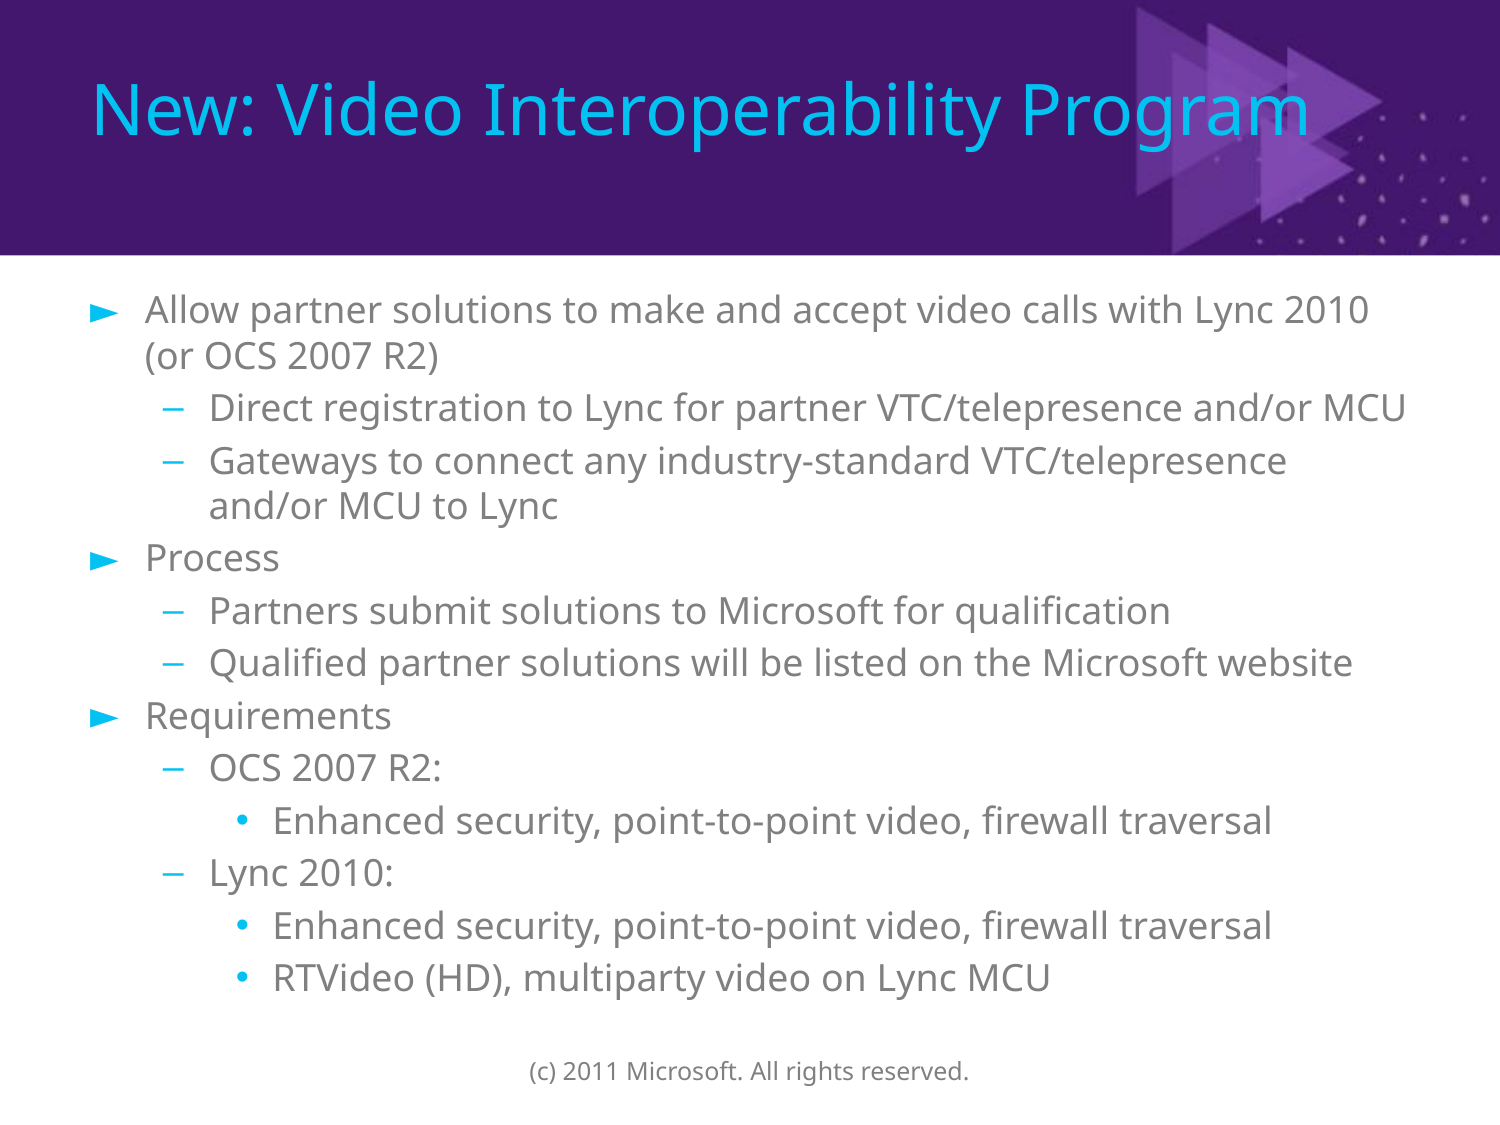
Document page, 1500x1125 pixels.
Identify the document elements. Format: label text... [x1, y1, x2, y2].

list Allow partner solutions to make and accept video calls with Lync 2010 (or OCS 2007 R2) Direct registration to Lync for partner VTC/telepresence and/or MCU Gateways to connect any industry-standard VTC/telepresence and/or MCU to Lync Process Partners submit solutions to Microsoft for qualification Qualified partner solutions will be listed on the Microsoft website Requirements OCS 2007 R2: Enhanced security, point-to-point video, firewall traversal Lync 2010: Enhanced security, point-to-point video, firewall traversal RTVideo (HD), multiparty video on Lync MCU [75, 278, 1425, 1047]
title New: Video Interoperability Program [75, 56, 1425, 244]
picture [0, 0, 1500, 255]
footer (c) 2011 Microsoft. All rights reserved. [512, 1042, 988, 1103]
